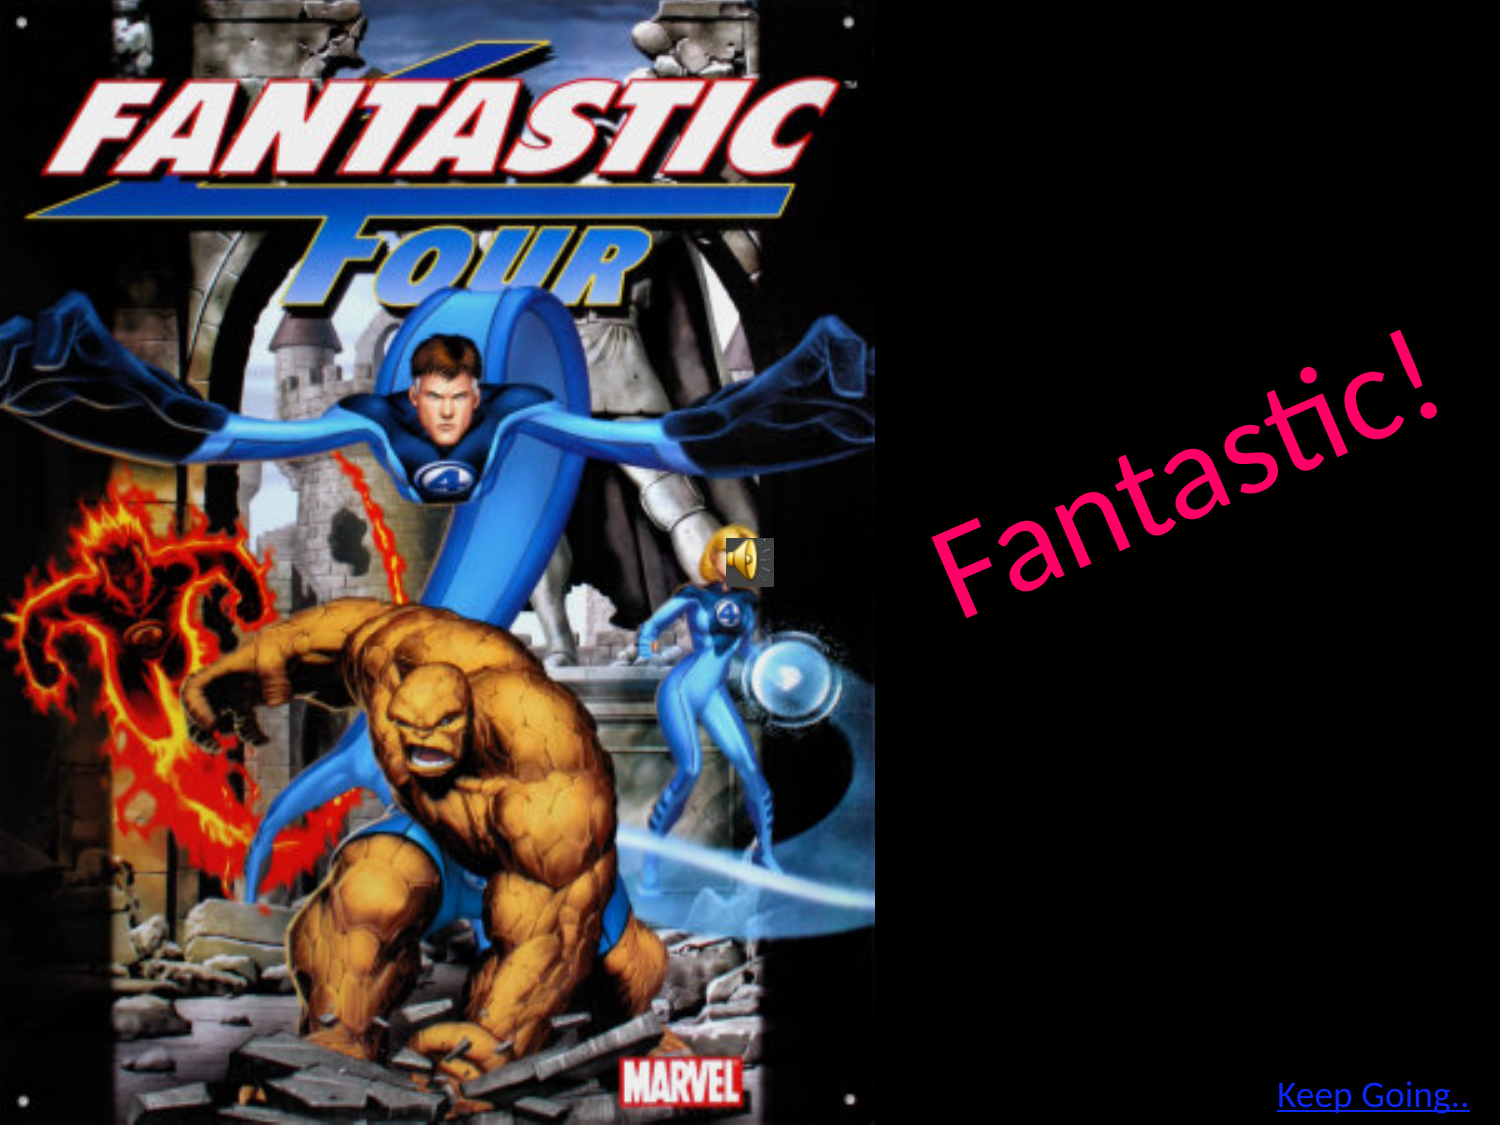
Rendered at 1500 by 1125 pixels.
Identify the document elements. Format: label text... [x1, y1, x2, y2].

picture [724, 537, 776, 588]
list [0, 0, 876, 1125]
text_box Keep Going.. [1262, 1062, 1500, 1123]
title Fantastic! [879, 175, 1500, 755]
